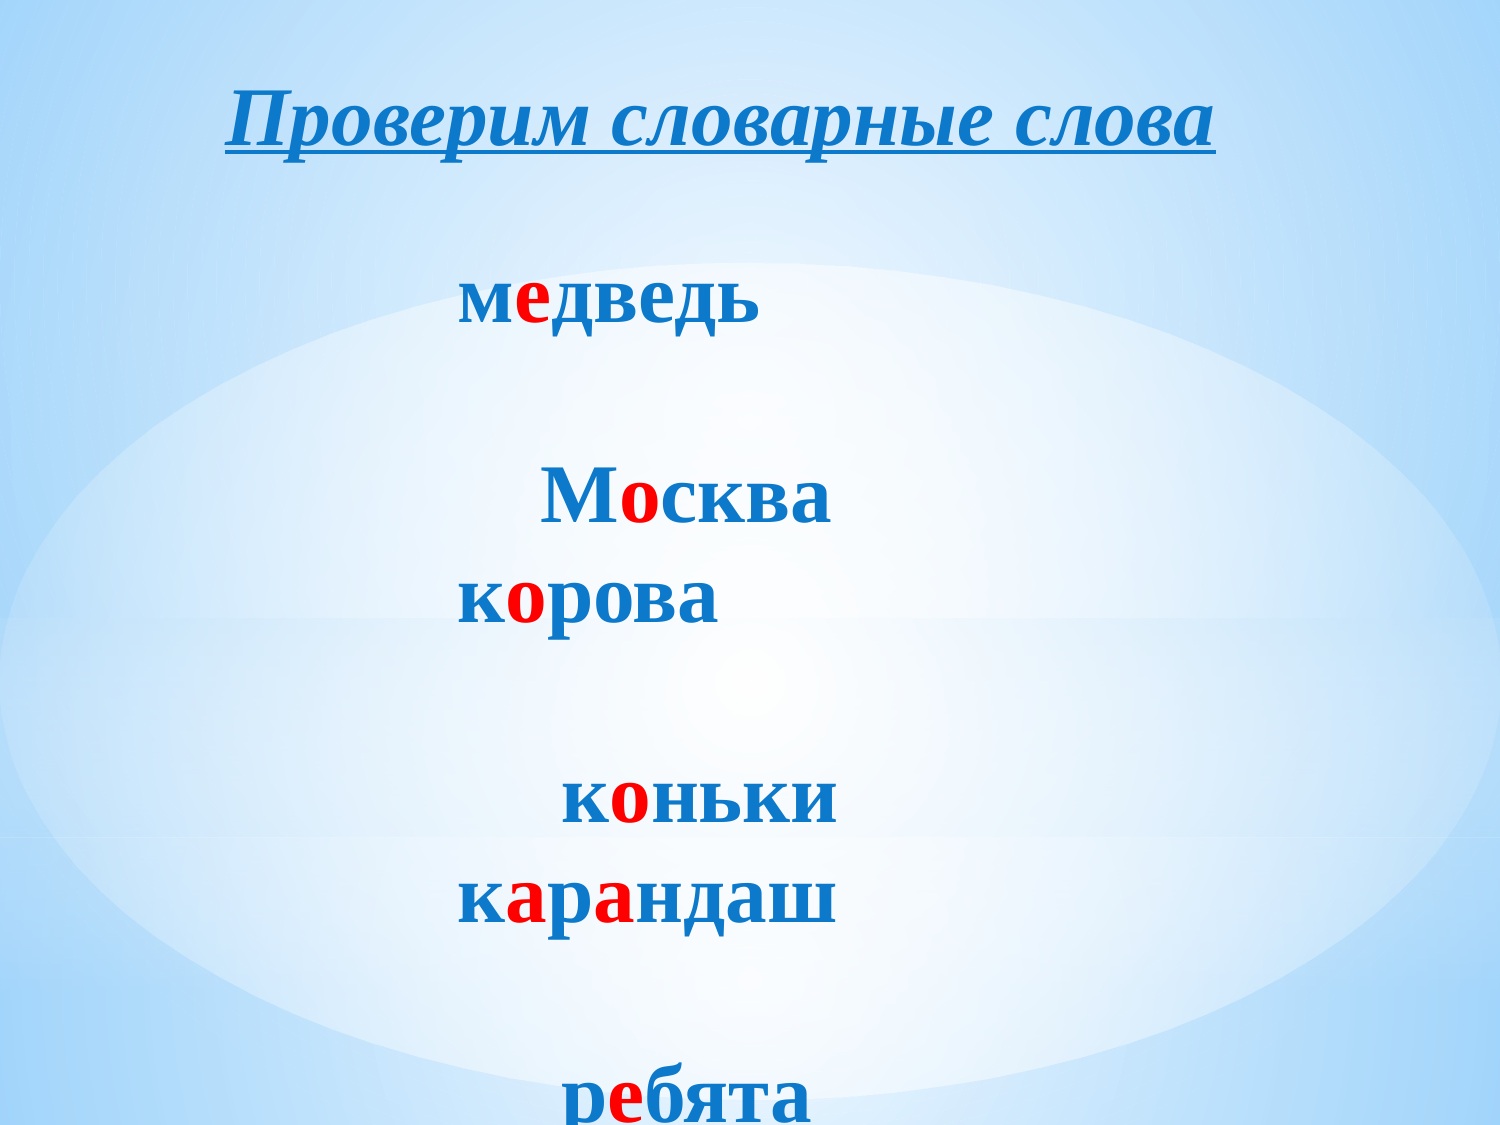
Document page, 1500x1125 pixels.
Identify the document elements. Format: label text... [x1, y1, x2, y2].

text_box Проверим словарные слова [159, 54, 1282, 170]
text_box медведь Москва корова коньки карандаш ребята город воробей [442, 231, 1187, 1125]
